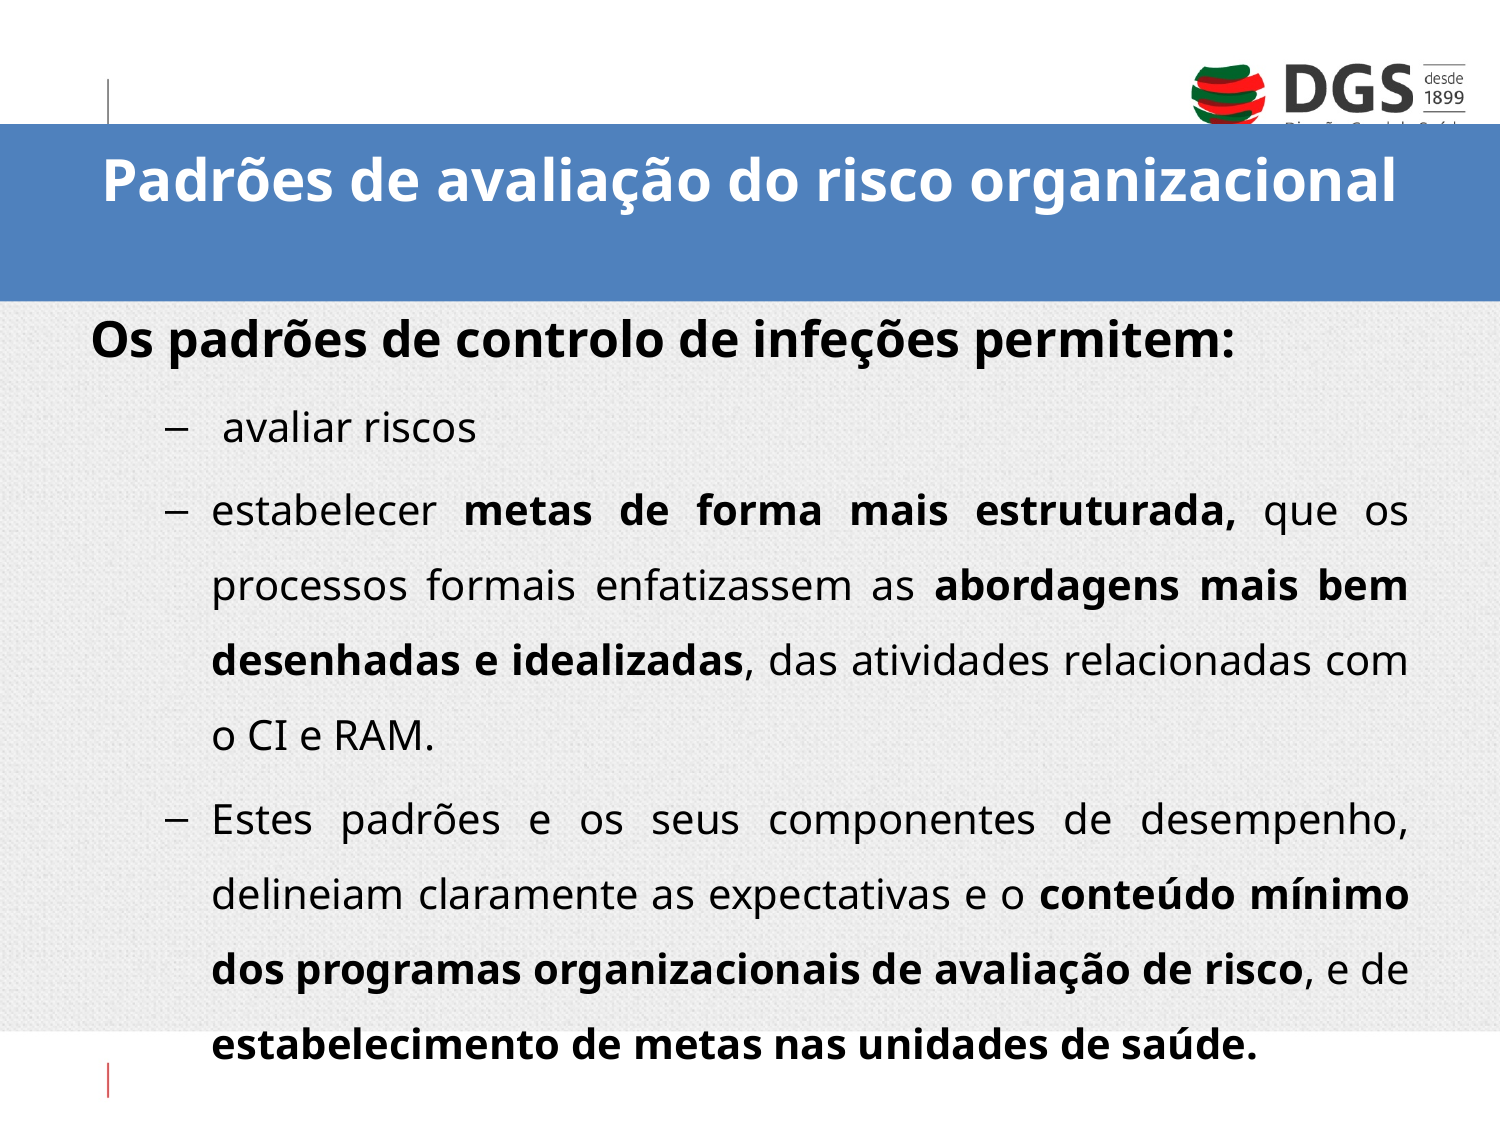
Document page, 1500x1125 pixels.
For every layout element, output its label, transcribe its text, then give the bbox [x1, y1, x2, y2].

title Padrões de avaliação do risco organizacional [0, 123, 1500, 302]
list Os padrões de controlo de infeções permitem: avaliar riscos estabelecer metas de forma mais estruturada, que os processos formais enfatizassem as abordagens mais bem desenhadas e idealizadas, das atividades relacionadas com o CI e RAM. Estes padrões e os seus componentes de desempenho, delineiam claramente as expectativas e o conteúdo mínimo dos programas organizacionais de avaliação de risco, e de estabelecimento de metas nas unidades de saúde. [74, 299, 1426, 1006]
picture [0, 0, 1500, 123]
picture [0, 302, 1500, 1125]
